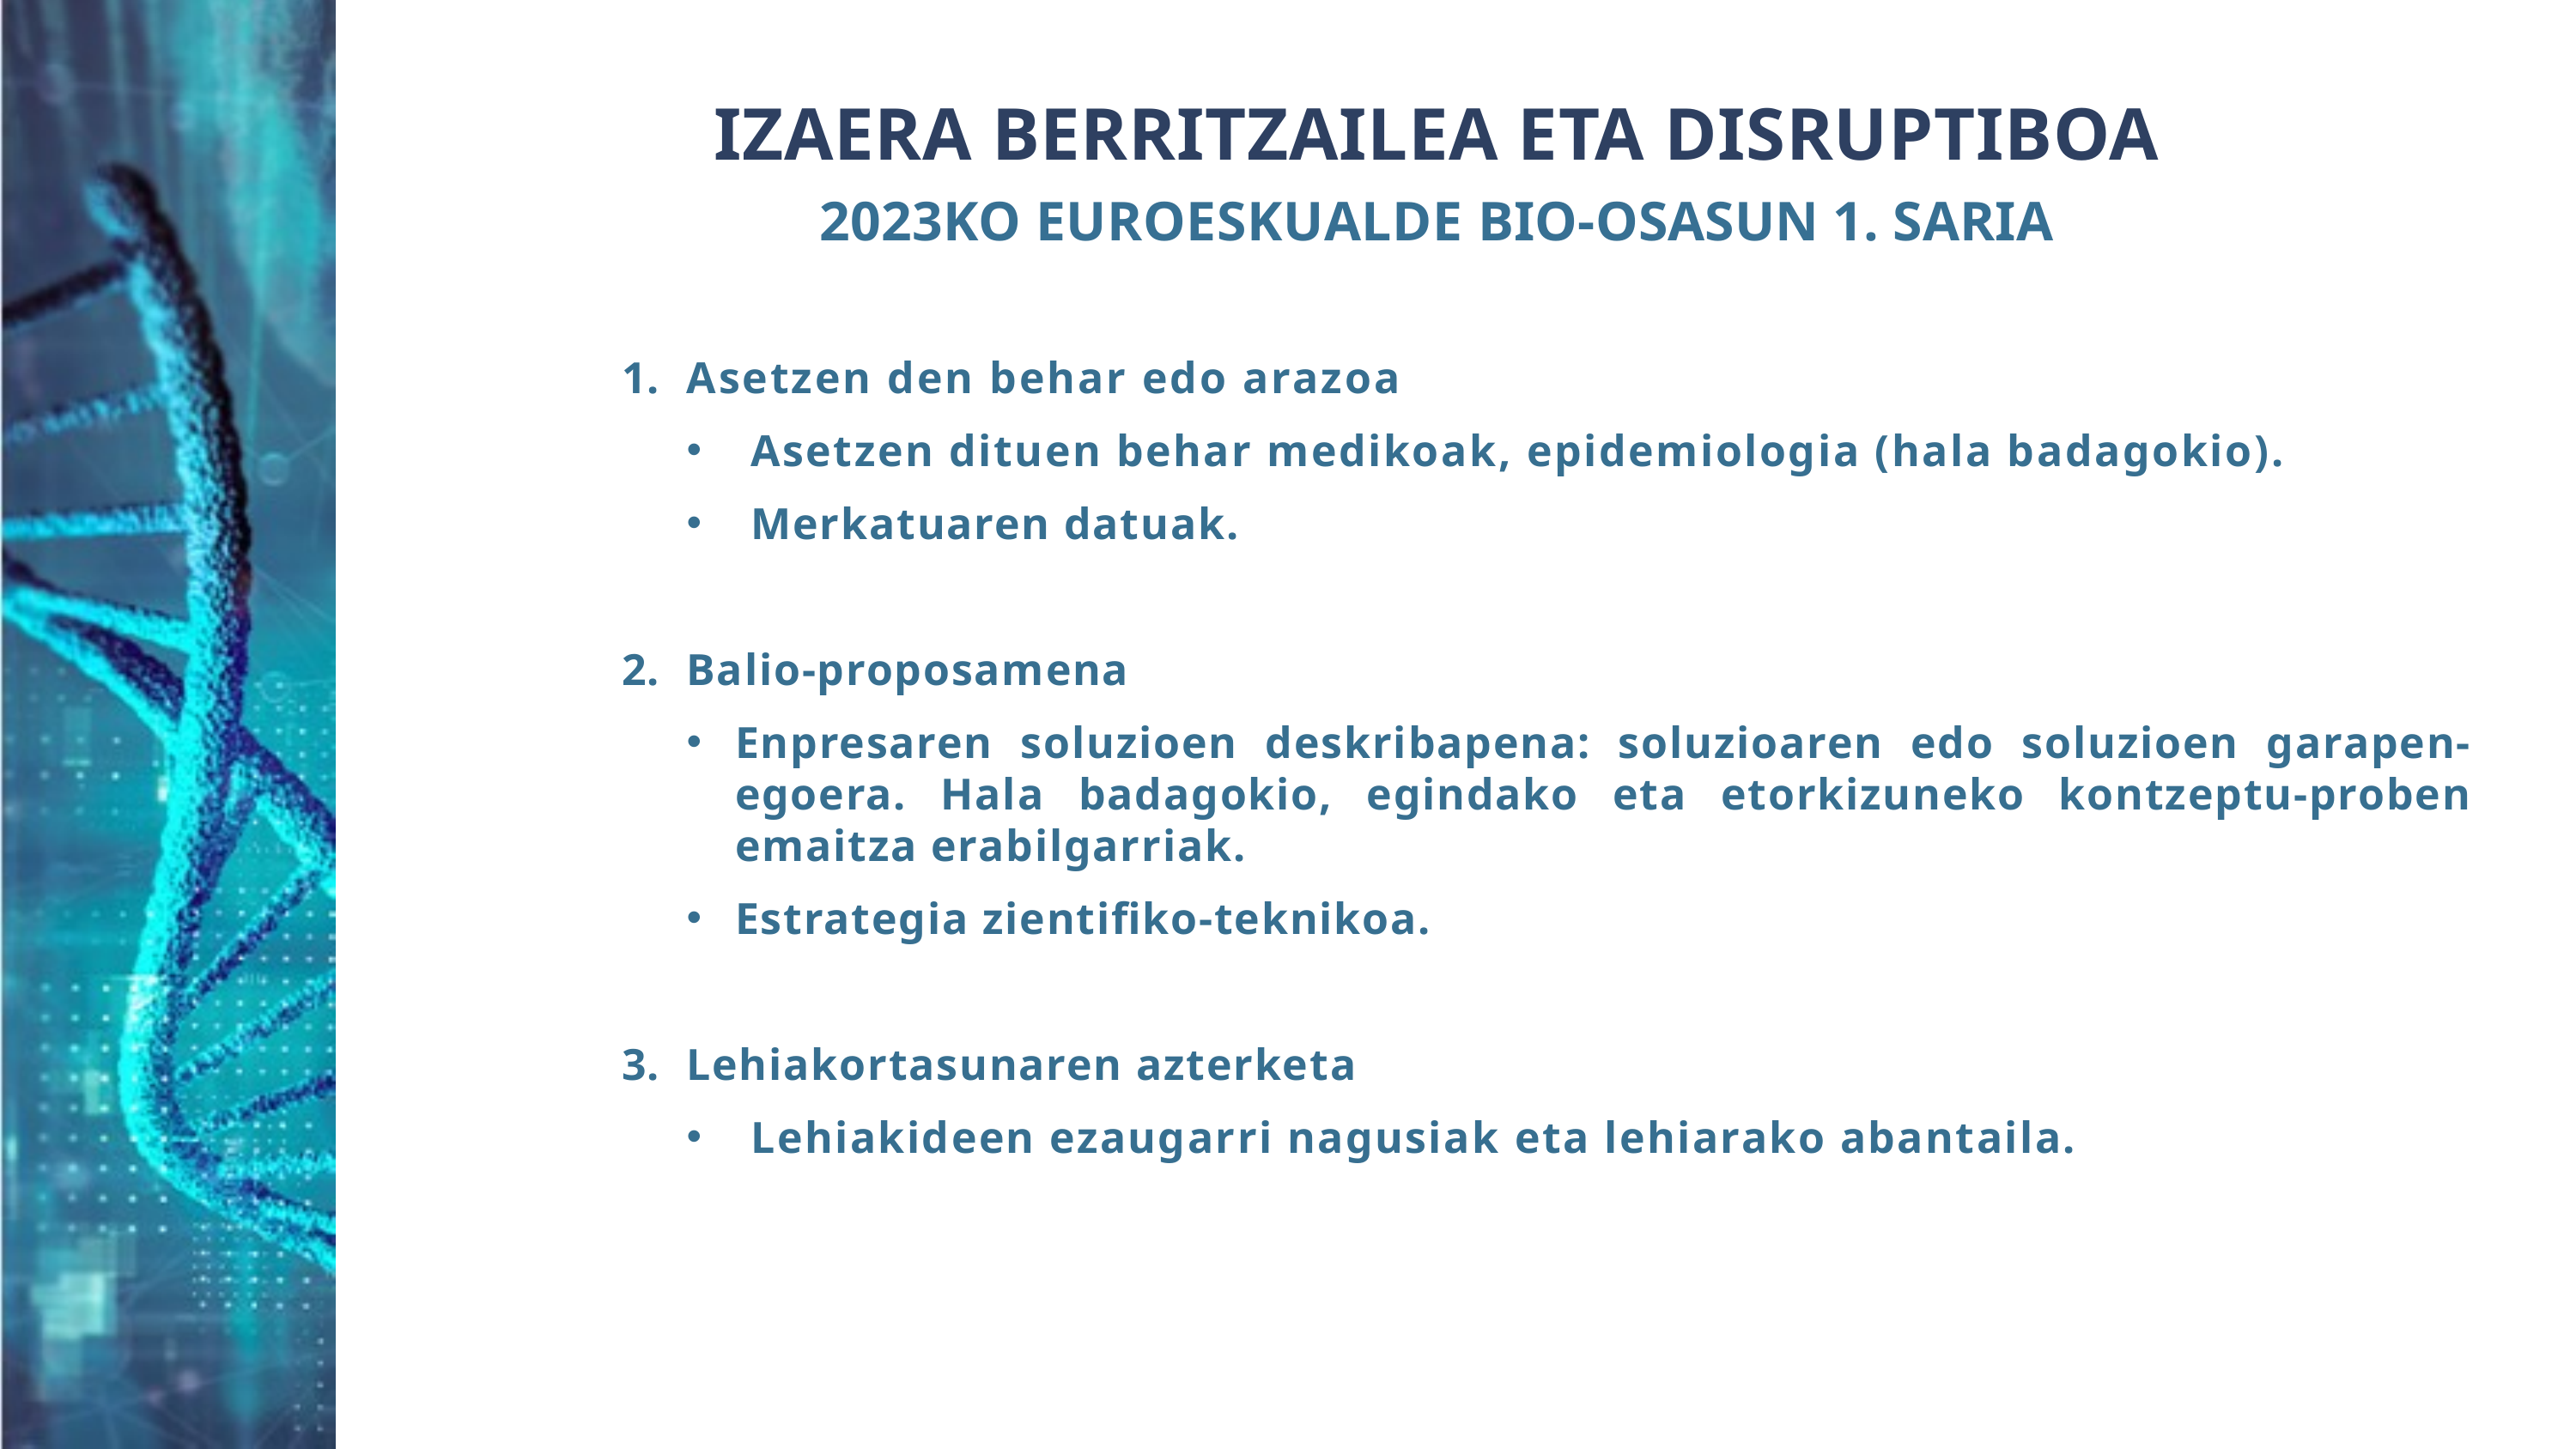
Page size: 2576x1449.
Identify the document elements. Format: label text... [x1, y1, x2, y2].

text_box Asetzen den behar edo arazoa Asetzen dituen behar medikoak, epidemiologia (hala badagokio). Merkatuaren datuak. Balio-proposamena Enpresaren soluzioen deskribapena: soluzioaren edo soluzioen garapen-egoera. Hala badagokio, egindako eta etorkizuneko kontzeptu-proben emaitza erabilgarriak. Estrategia zientifiko-teknikoa. Lehiakortasunaren azterketa Lehiakideen ezaugarri nagusiak eta lehiarako abantaila. [620, 349, 2475, 1235]
picture [0, 0, 336, 1449]
title IZAERA BERRITZAILEA ETA DISRUPTIBOA 2023KO EUROESKUALDE BIO-OSASUN 1. SARIA [620, 70, 2254, 330]
